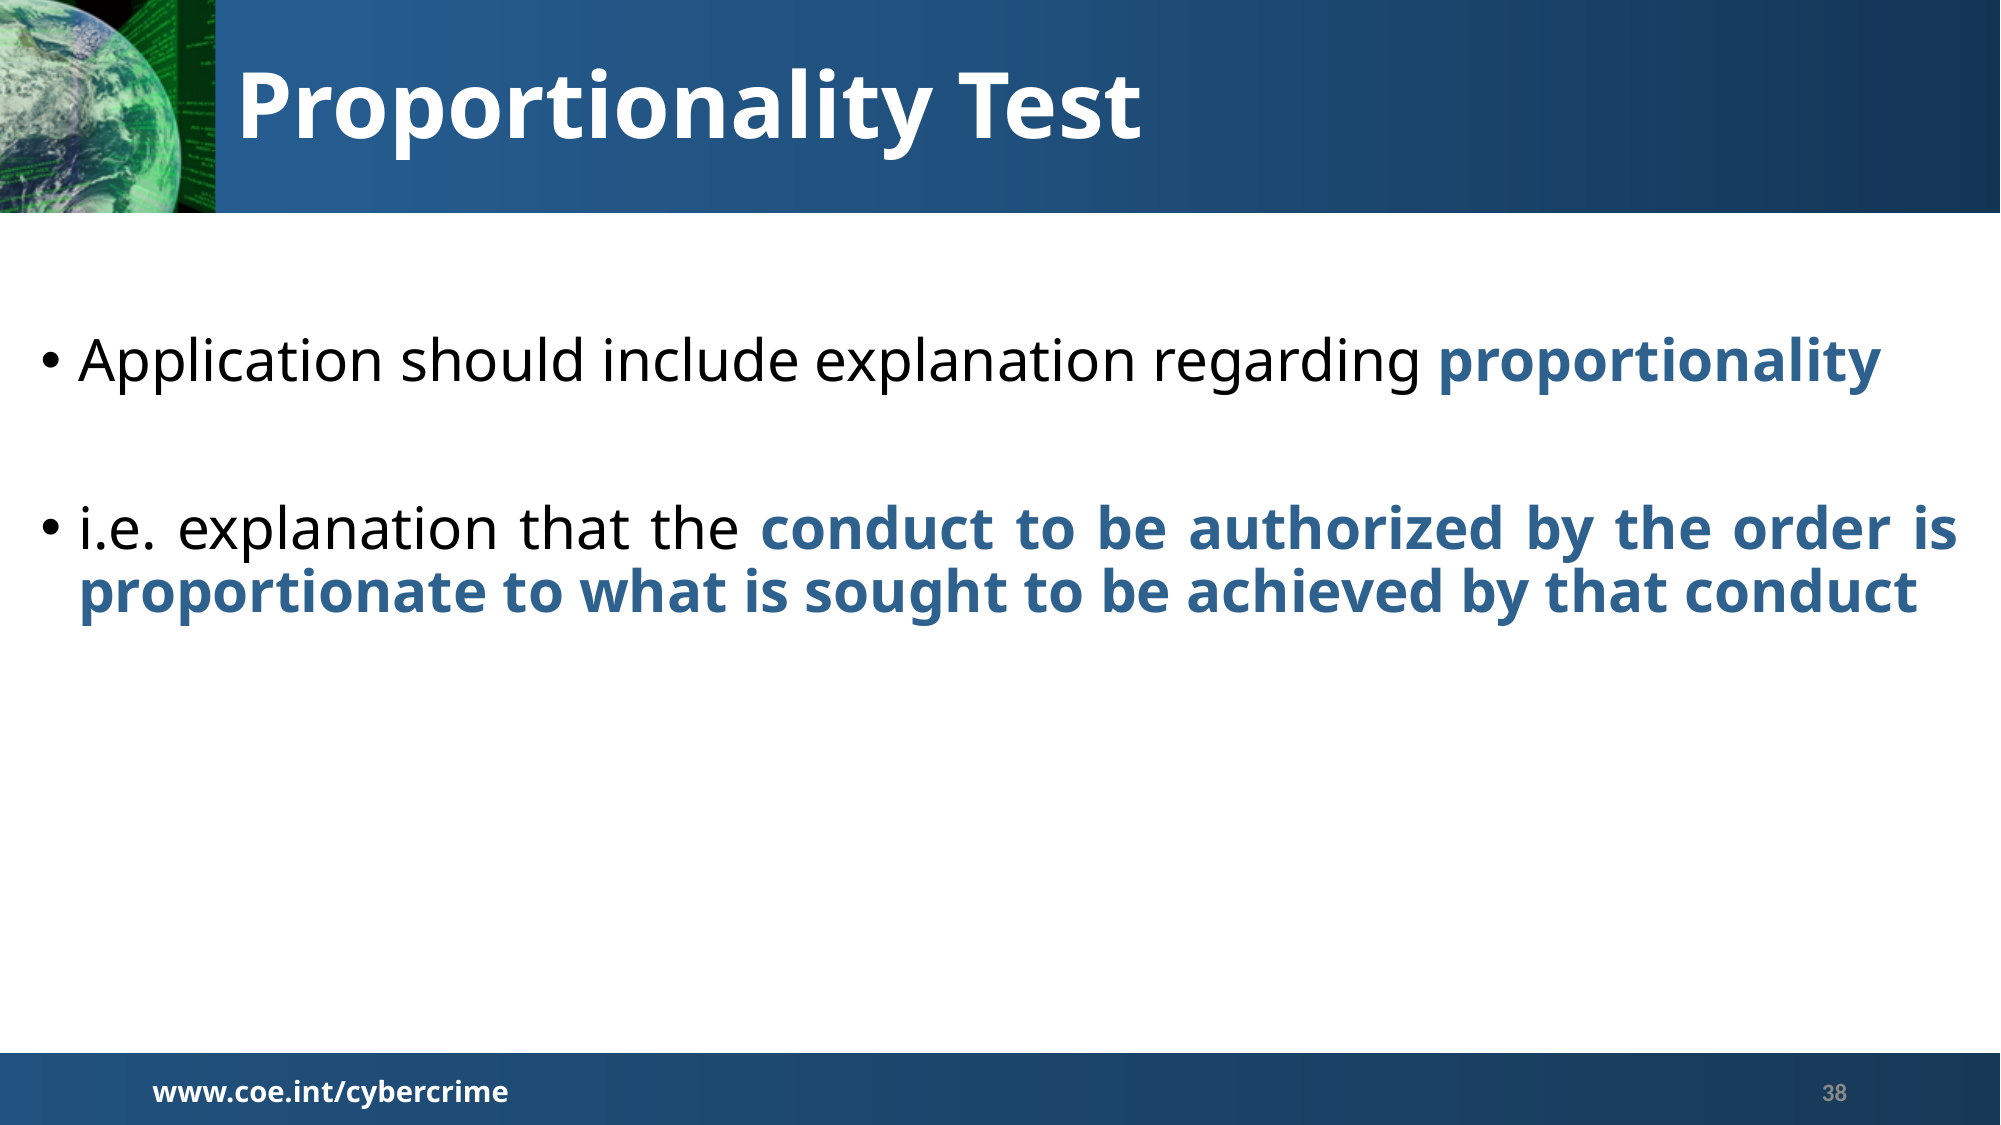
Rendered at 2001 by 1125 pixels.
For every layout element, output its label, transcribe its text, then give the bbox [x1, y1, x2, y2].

slide_number www.coe.int/cybercrime [137, 1061, 588, 1121]
picture [0, 0, 2000, 213]
slide_number 38 [1412, 1061, 1863, 1121]
title Proportionality Test [220, 34, 1946, 184]
list Application should include explanation regarding proportionality i.e. explanation that the conduct to be authorized by the order is proportionate to what is sought to be achieved by that conduct [25, 232, 1975, 1018]
